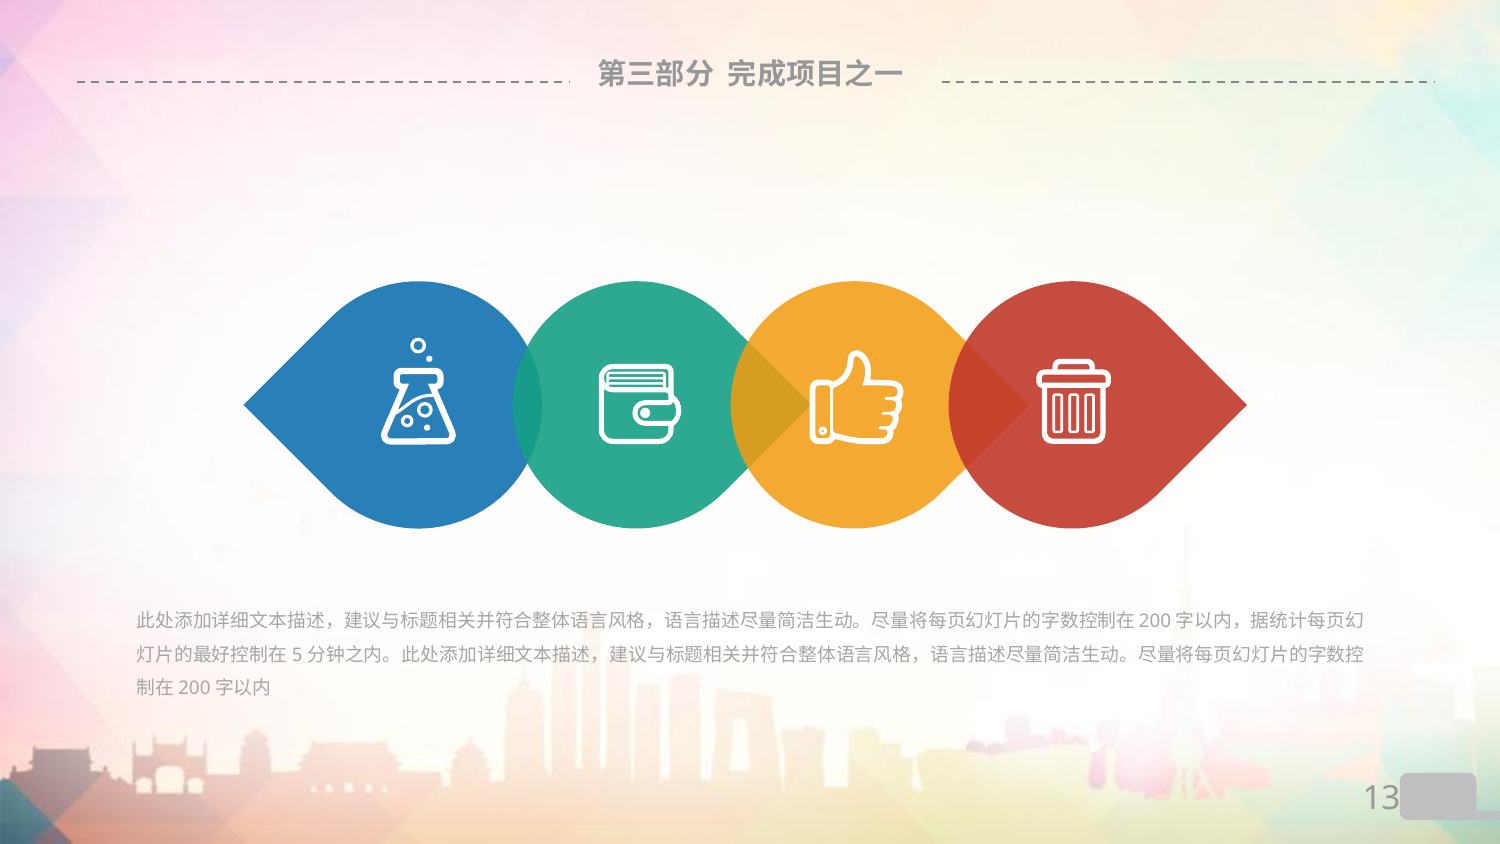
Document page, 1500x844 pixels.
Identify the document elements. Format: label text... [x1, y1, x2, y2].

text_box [809, 350, 904, 445]
title 第三部分 完成项目之一 [18, 52, 1483, 110]
picture [0, 0, 1500, 844]
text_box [598, 363, 684, 445]
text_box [1036, 358, 1111, 444]
text_box [948, 281, 1248, 529]
text_box 此处添加详细文本描述，建议与标题相关并符合整体语言风格，语言描述尽量简洁生动。尽量将每页幻灯片的字数控制在200字以内，据统计每页幻灯片的最好控制在5分钟之内。此处添加详细文本描述，建议与标题相关并符合整体语言风格，语言描述尽量简洁生动。尽量将每页幻灯片的字数控制在200字以内 [125, 591, 1375, 705]
text_box [243, 281, 527, 529]
text_box [512, 281, 748, 529]
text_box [367, 355, 469, 456]
text_box [730, 281, 966, 529]
